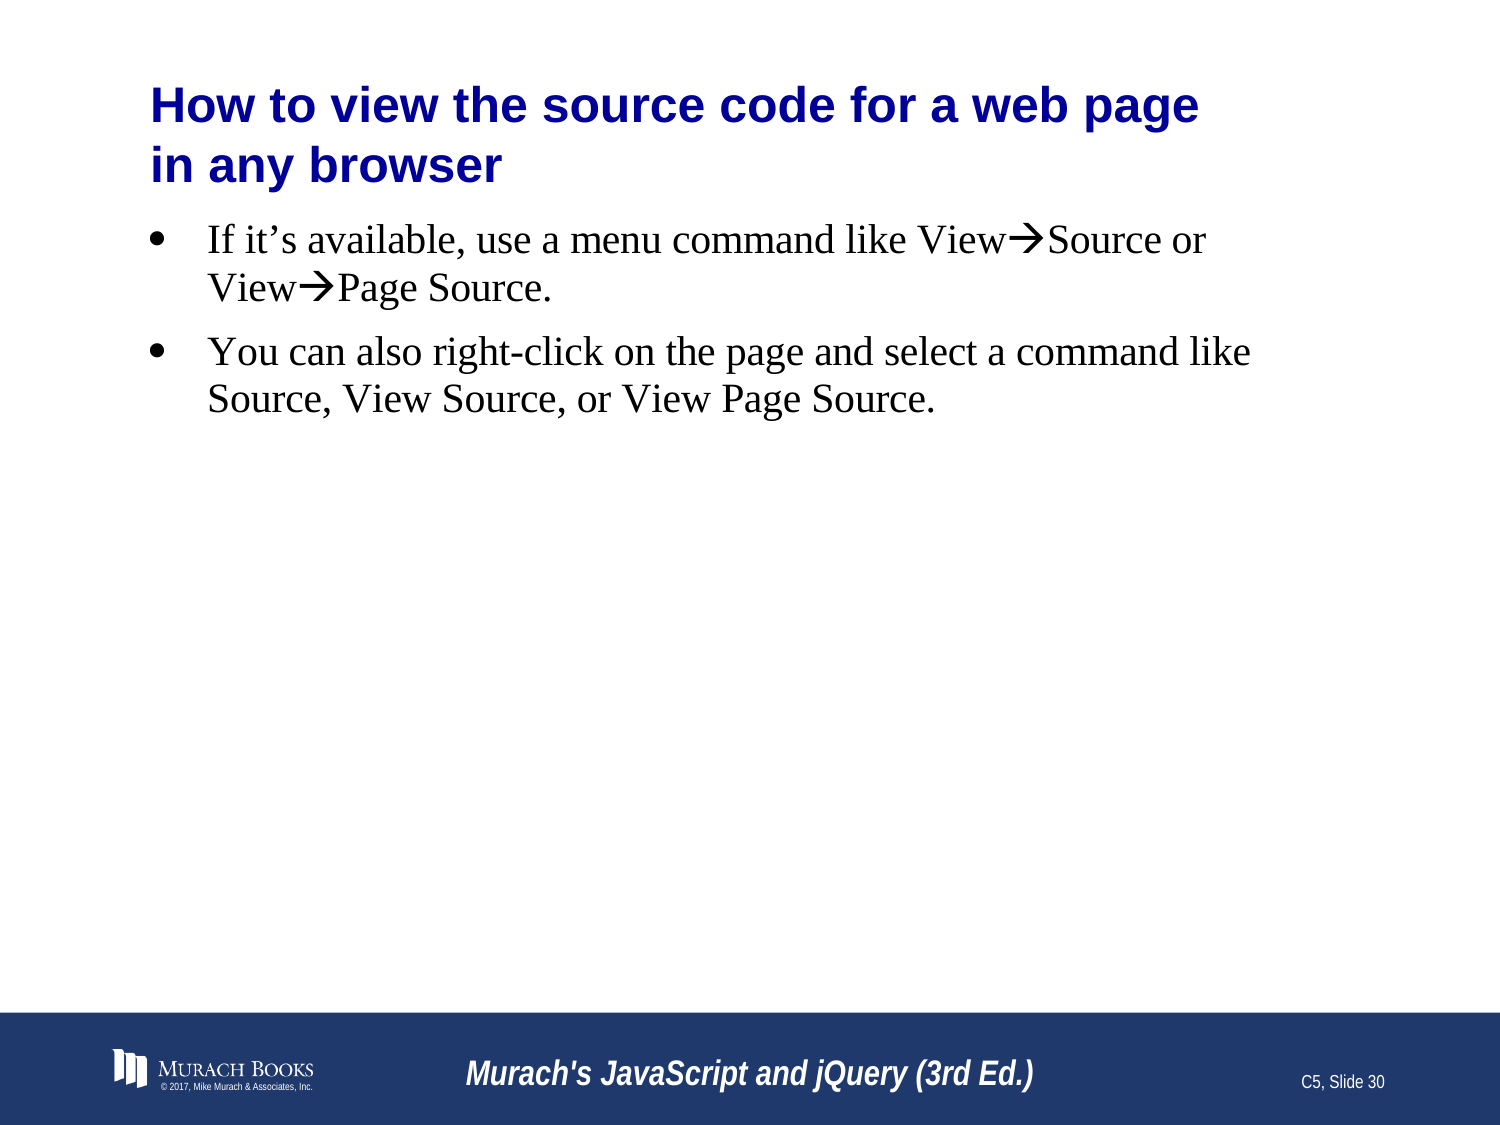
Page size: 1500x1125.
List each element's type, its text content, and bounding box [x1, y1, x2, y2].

slide_number C5, Slide 30 [1087, 1025, 1400, 1100]
footer © 2017, Mike Murach & Associates, Inc. [12, 1025, 463, 1100]
title How to view the source code for a web page in any browser [150, 72, 1350, 194]
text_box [149, 212, 1350, 436]
slide_number Murach's JavaScript and jQuery (3rd Ed.) [463, 1025, 1050, 1100]
